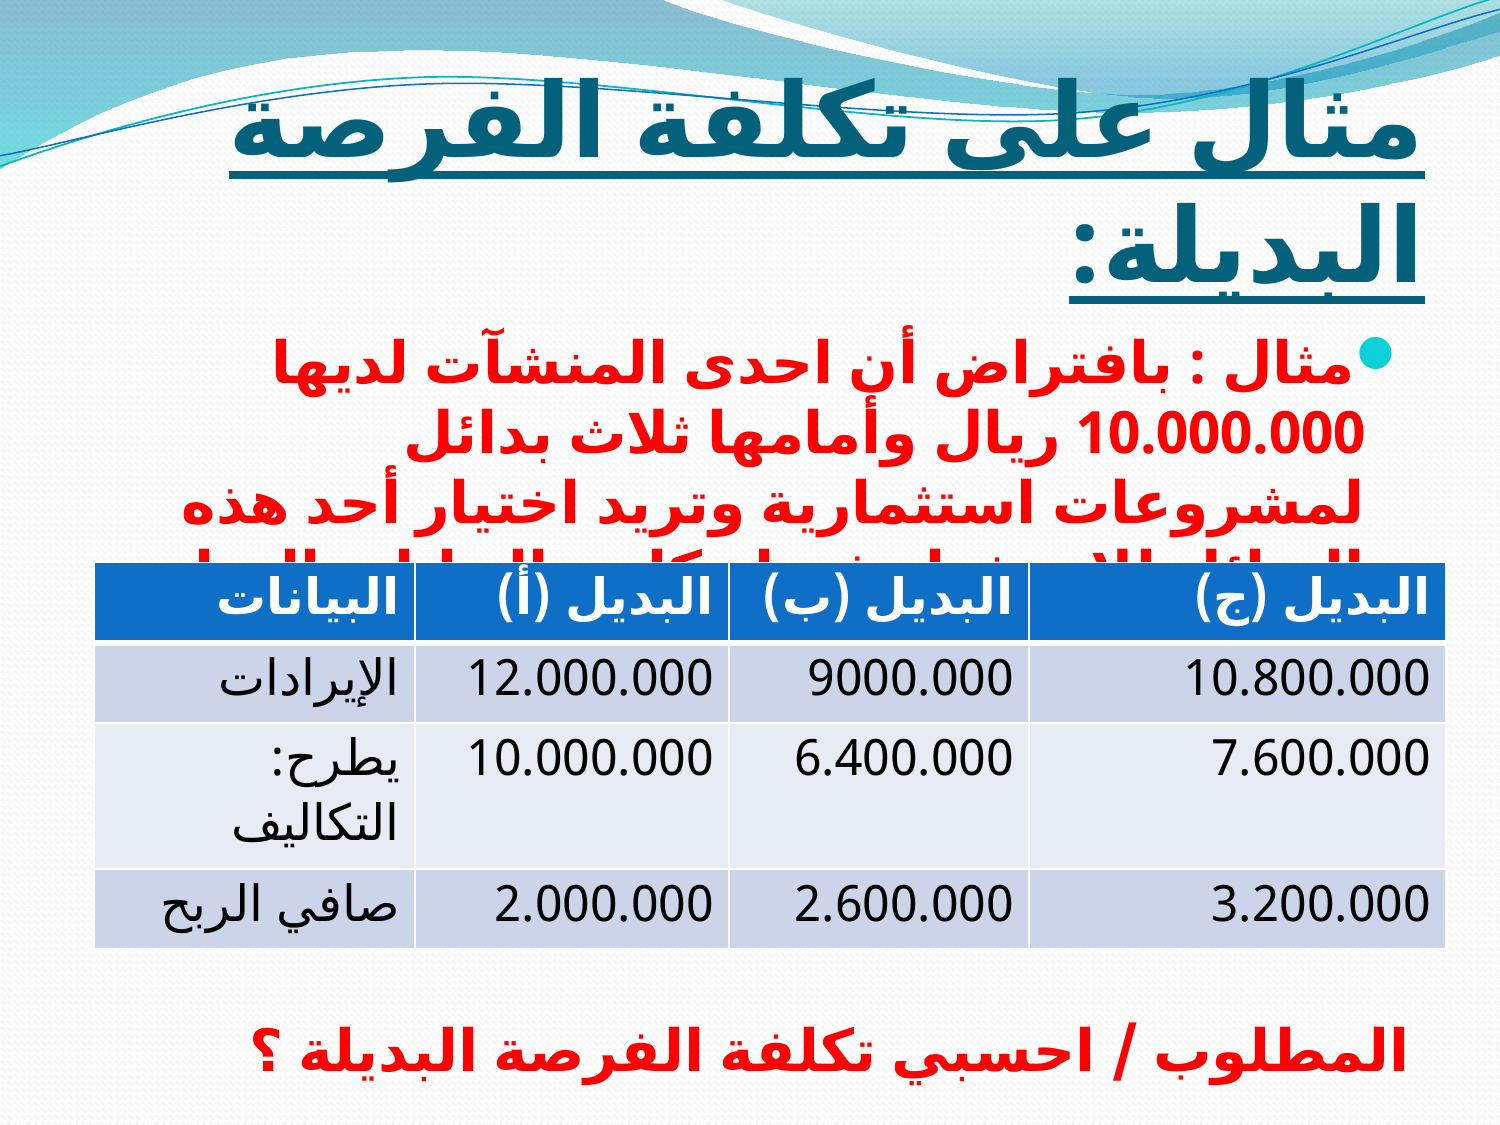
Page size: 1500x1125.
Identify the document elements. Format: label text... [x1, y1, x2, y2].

table_cell 3.200.000 [1030, 870, 1445, 948]
table_cell 7.600.000 [1030, 724, 1445, 868]
table_cell 2.600.000 [730, 870, 1028, 948]
table_cell 9000.000 [730, 646, 1028, 722]
table_cell 12.000.000 [416, 646, 728, 722]
table_cell 10.000.000 [416, 724, 728, 868]
list مثال : بافتراض أن احدى المنشآت لديها 10.000.000 ريال وأمامها ثلاث بدائل لمشروعات استثمارية وتريد اختيار أحد هذه البدائل للاستثمار فيها وكانت البيانات المتاحة كالتالي : المطلوب / احسبي تكلفة الفرصة البديلة ؟ [75, 317, 1425, 1038]
table_cell 10.800.000 [1030, 646, 1445, 722]
table_header البيانات [95, 563, 414, 640]
table_cell صافي الربح [95, 870, 414, 948]
title مثال على تكلفة الفرصة البديلة: [75, 115, 1425, 303]
table_cell يطرح: التكاليف [95, 724, 414, 868]
table_header البديل (ج) [1030, 563, 1445, 640]
table_header البديل (أ) [416, 563, 728, 640]
table_cell 6.400.000 [730, 724, 1028, 868]
table_cell 2.000.000 [416, 870, 728, 948]
table_header البديل (ب) [730, 563, 1028, 640]
table_cell الإيرادات [95, 646, 414, 722]
